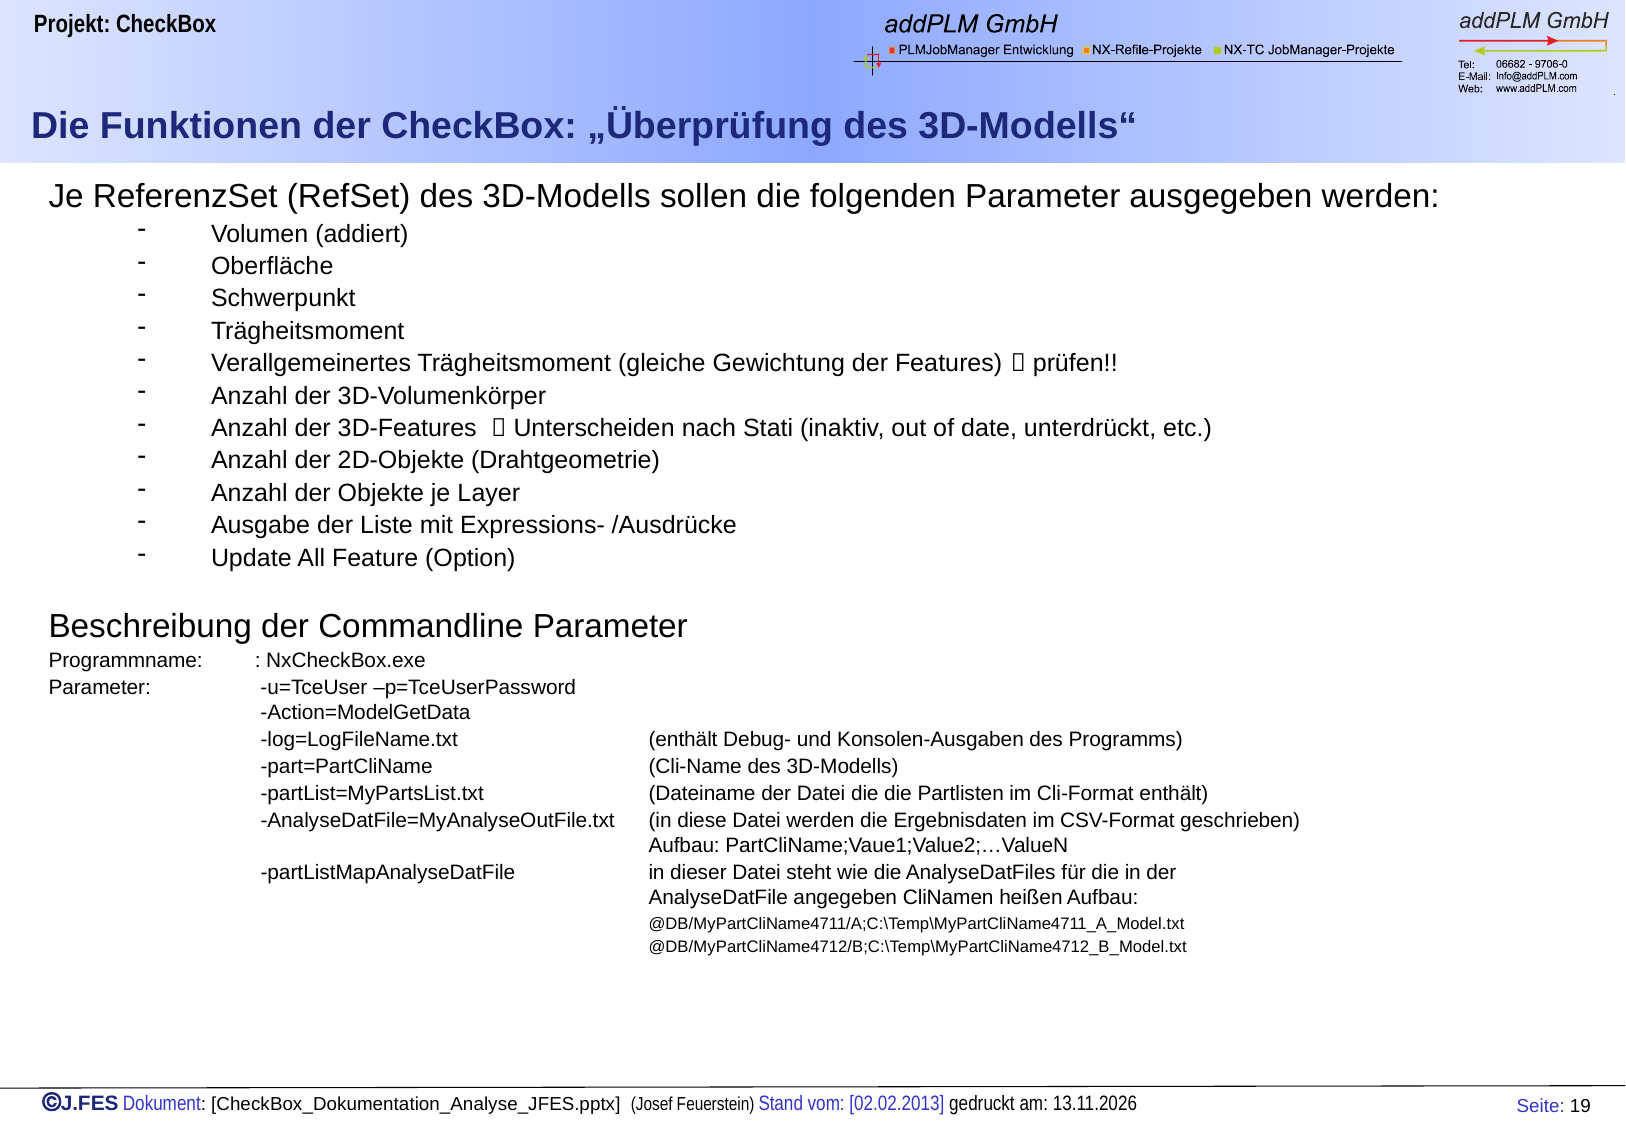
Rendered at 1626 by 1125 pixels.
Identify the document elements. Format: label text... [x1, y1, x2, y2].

title Die Funktionen der CheckBox: „Überprüfung des 3D-Modells“ [30, 73, 1600, 147]
text_box Je ReferenzSet (RefSet) des 3D-Modells sollen die folgenden Parameter ausgegeben werden: Volumen (addiert) Oberfläche Schwerpunkt Trägheitsmoment Verallgemeinertes Trägheitsmoment (gleiche Gewichtung der Features)  prüfen!! Anzahl der 3D-Volumenkörper Anzahl der 3D-Features  Unterscheiden nach Stati (inaktiv, out of date, unterdrückt, etc.) Anzahl der 2D-Objekte (Drahtgeometrie) Anzahl der Objekte je Layer Ausgabe der Liste mit Expressions- /Ausdrücke Update All Feature (Option) Beschreibung der Commandline Parameter Programmname: : NxCheckBox.exe Parameter: -u=TceUser –p=TceUserPassword -Action=ModelGetData -log=LogFileName.txt (enthält Debug- und Konsolen-Ausgaben des Programms) -part=PartCliName (Cli-Name des 3D-Modells) -partList=MyPartsList.txt (Dateiname der Datei die die Partlisten im Cli-Format enthält) -AnalyseDatFile=MyAnalyseOutFile.txt (in diese Datei werden die Ergebnisdaten im CSV-Format geschrieben) Aufbau: PartCliName;Vaue1;Value2;…ValueN -partListMapAnalyseDatFile in dieser Datei steht wie die AnalyseDatFiles für die in der AnalyseDatFile angegeben CliNamen heißen Aufbau: @DB/MyPartCliName4711/A;C:\Temp\MyPartCliName4711_A_Model.txt @DB/MyPartCliName4712/B;C:\Temp\MyPartCliName4712_B_Model.txt [33, 167, 1612, 991]
